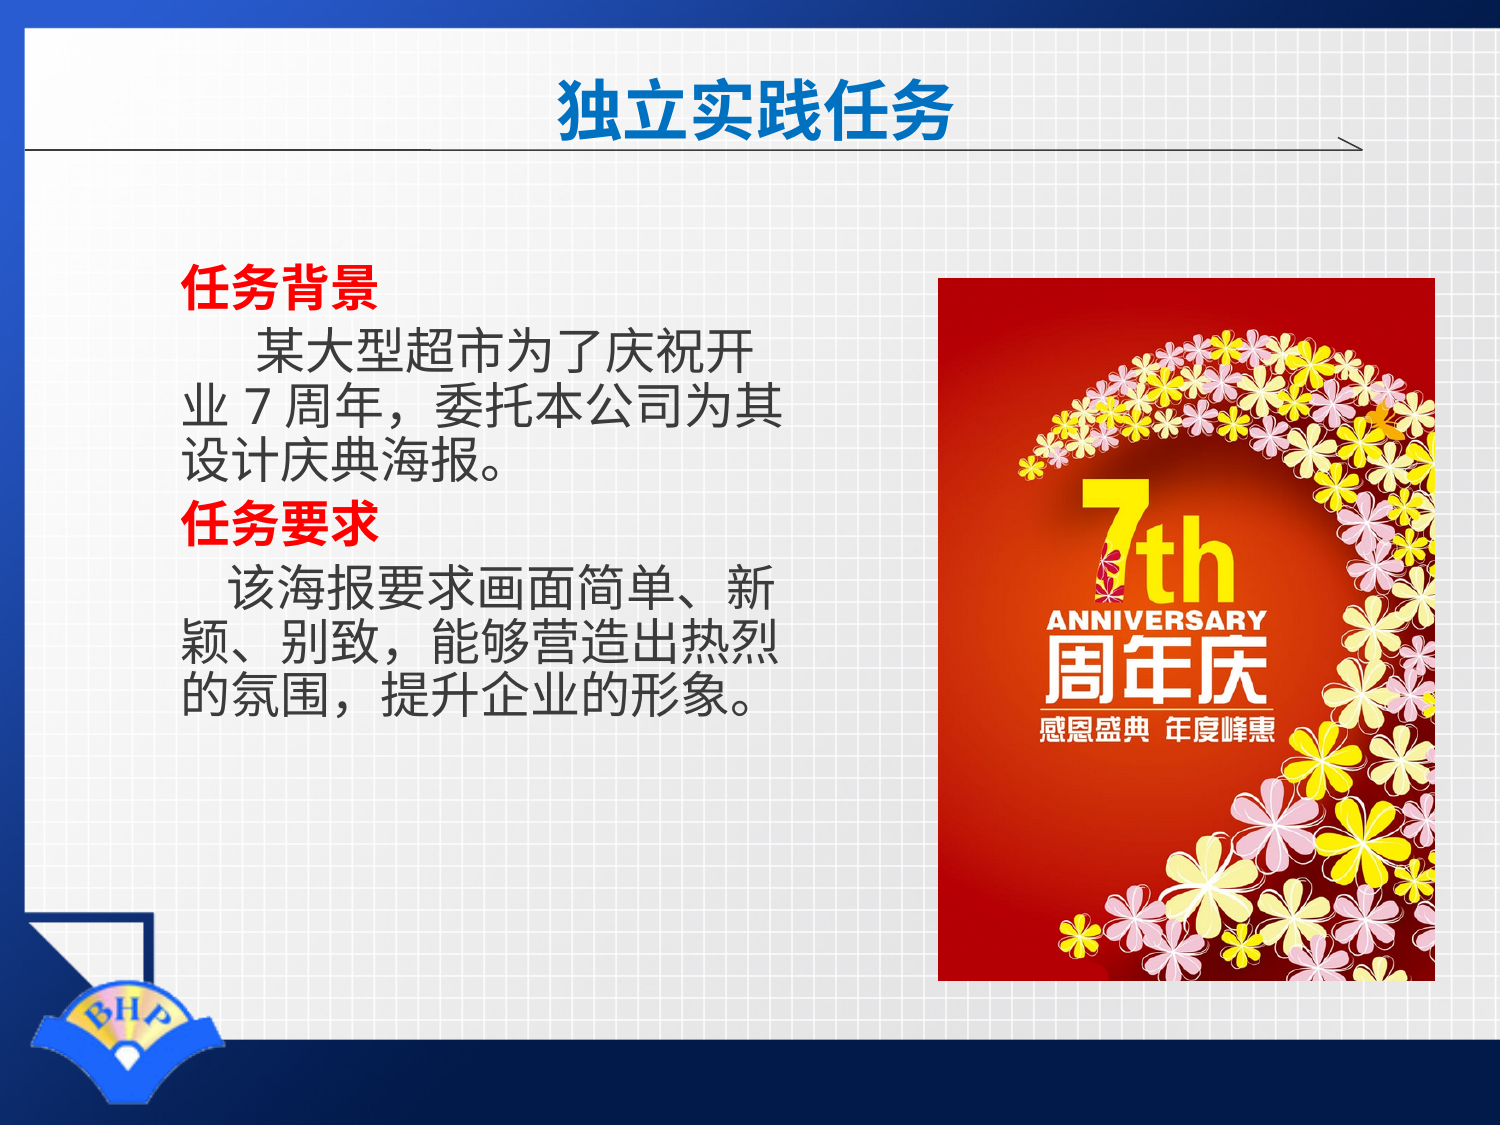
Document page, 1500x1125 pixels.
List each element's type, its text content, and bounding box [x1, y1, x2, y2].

picture [0, 0, 1500, 1125]
list 任务背景 某大型超市为了庆祝开业7周年，委托本公司为其设计庆典海报。 任务要求 该海报要求画面简单、新颖、别致，能够营造出热烈的氛围，提升企业的形象。 [165, 255, 821, 941]
title 独立实践任务 [125, 62, 1388, 155]
